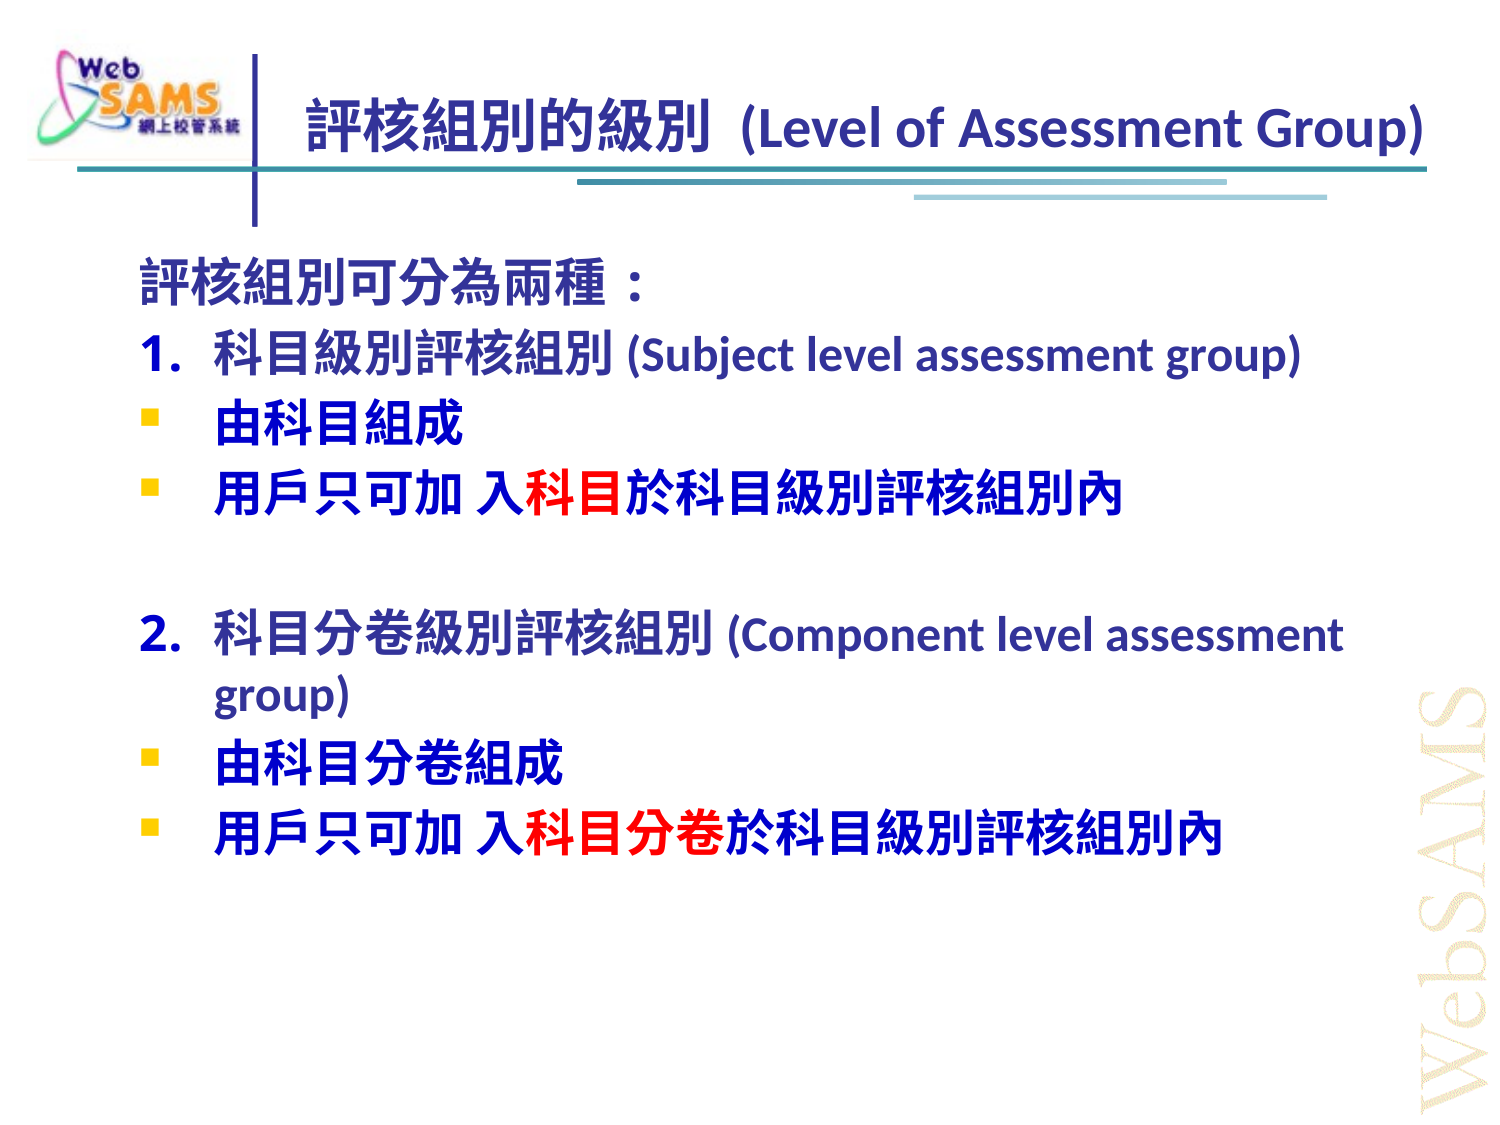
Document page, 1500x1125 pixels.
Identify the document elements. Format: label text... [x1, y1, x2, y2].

picture [27, 29, 253, 161]
picture [1393, 679, 1500, 1117]
title 評核組別的級別 (Level of Assessment Group) [289, 41, 1465, 167]
list 評核組別可分為兩種: 科目級別評核組別(Subject level assessment group) 由科目組成 用戶只可加 入科目於科目級別評核組別內 科目分卷級別評核組別(Component level assessment group) 由科目分卷組成 用戶只可加 入科目分卷於科目級別評核組別內 [123, 241, 1412, 998]
